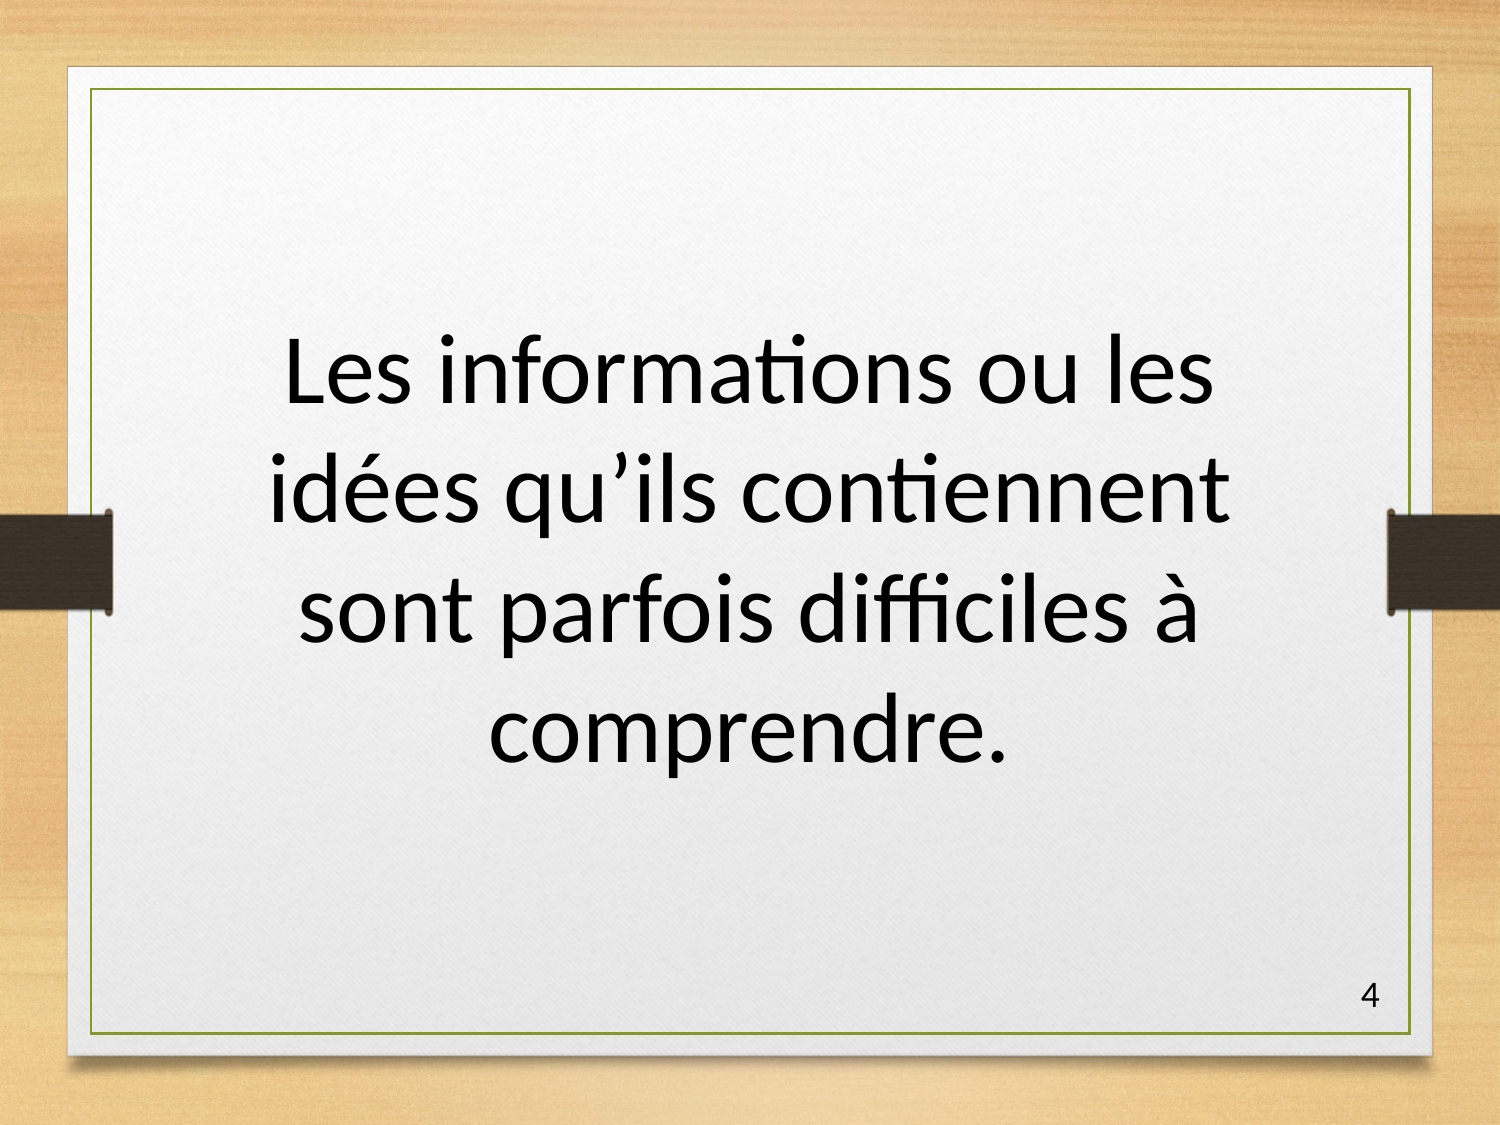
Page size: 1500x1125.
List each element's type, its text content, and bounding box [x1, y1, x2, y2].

text_box Les informations ou les idées qu’ils contiennent sont parfois difficiles à comprendre. [165, 295, 1335, 791]
text_box 4 [1345, 962, 1400, 1023]
picture [0, 0, 1500, 1125]
